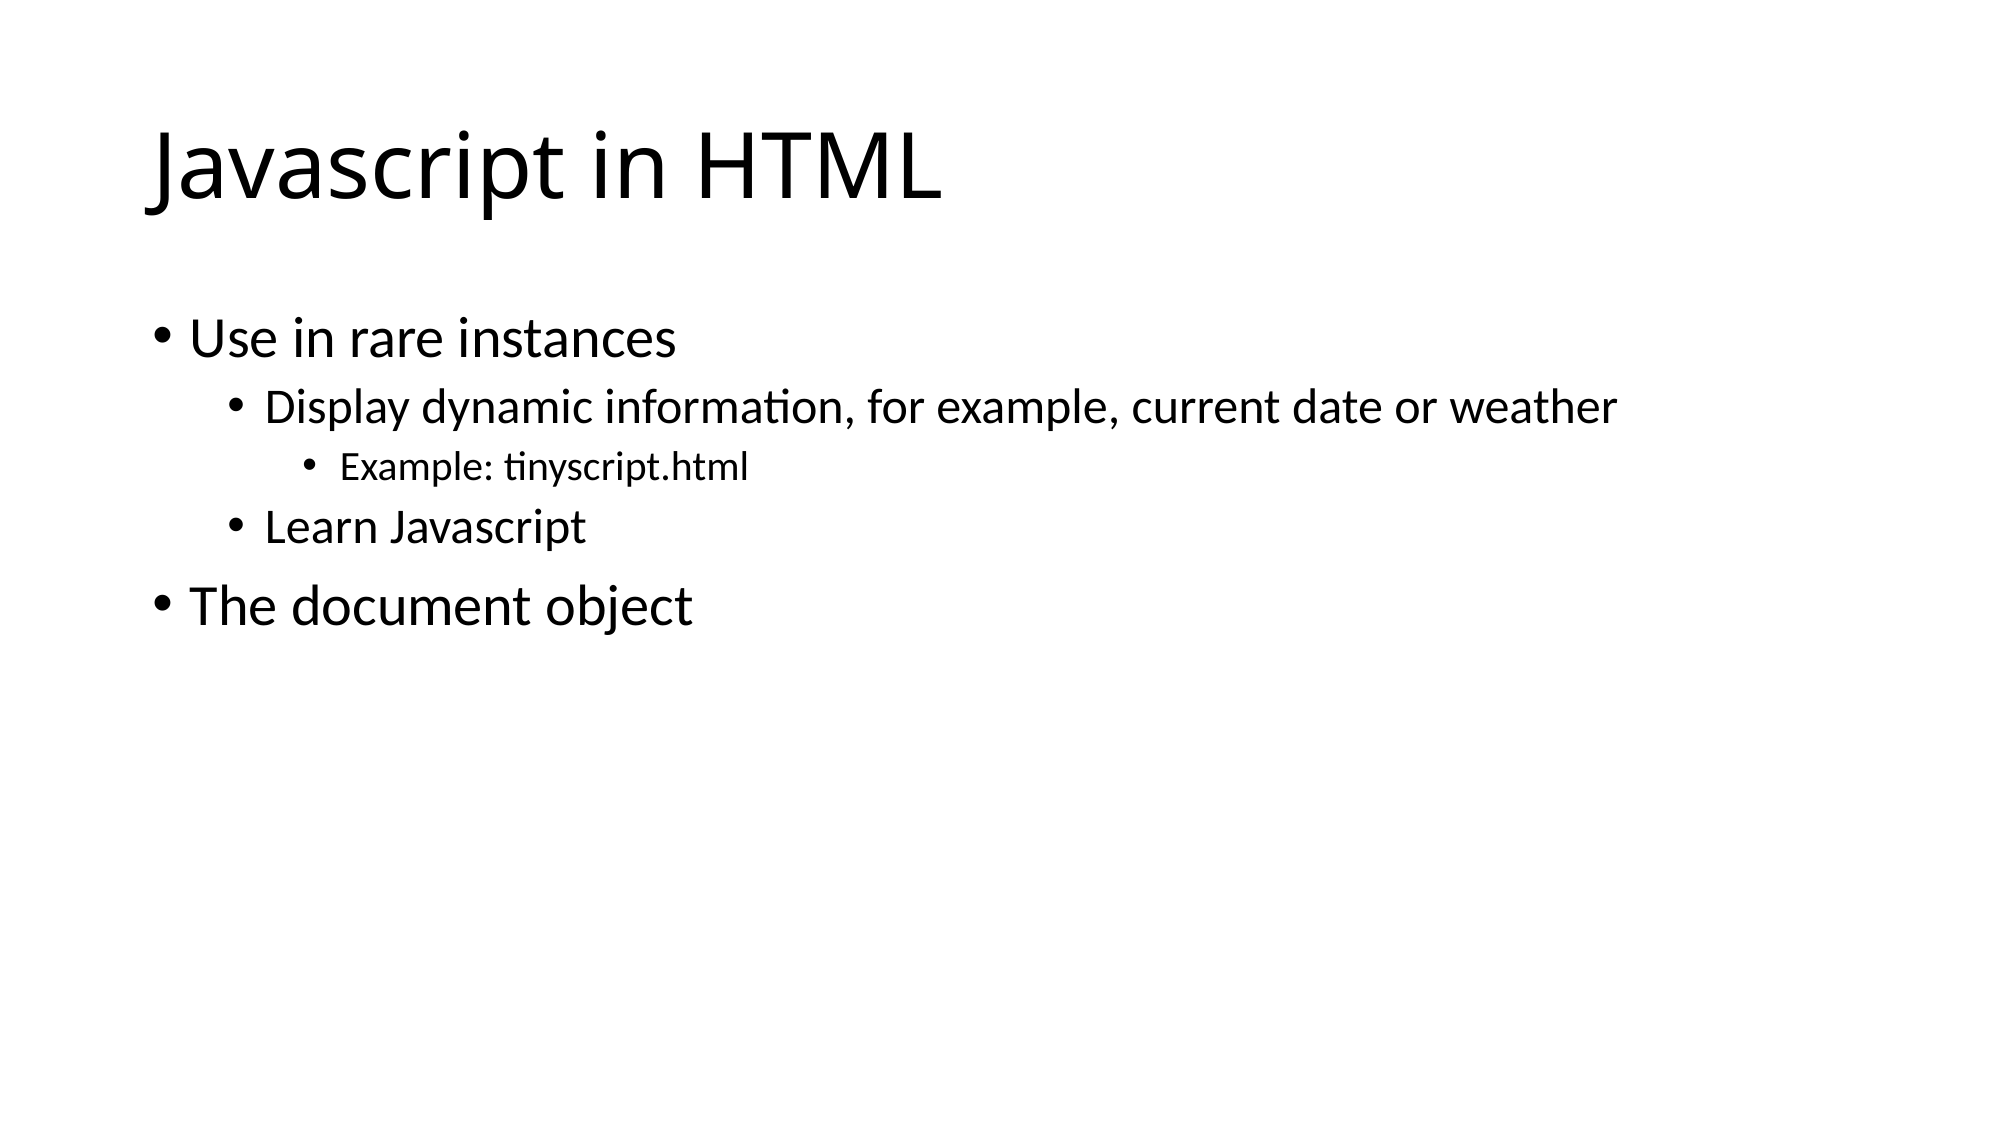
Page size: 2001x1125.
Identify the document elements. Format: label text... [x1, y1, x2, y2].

title Javascript in HTML [137, 59, 1863, 278]
list Use in rare instances Display dynamic information, for example, current date or weather Example: tinyscript.html Learn Javascript The document object [137, 299, 1863, 1014]
